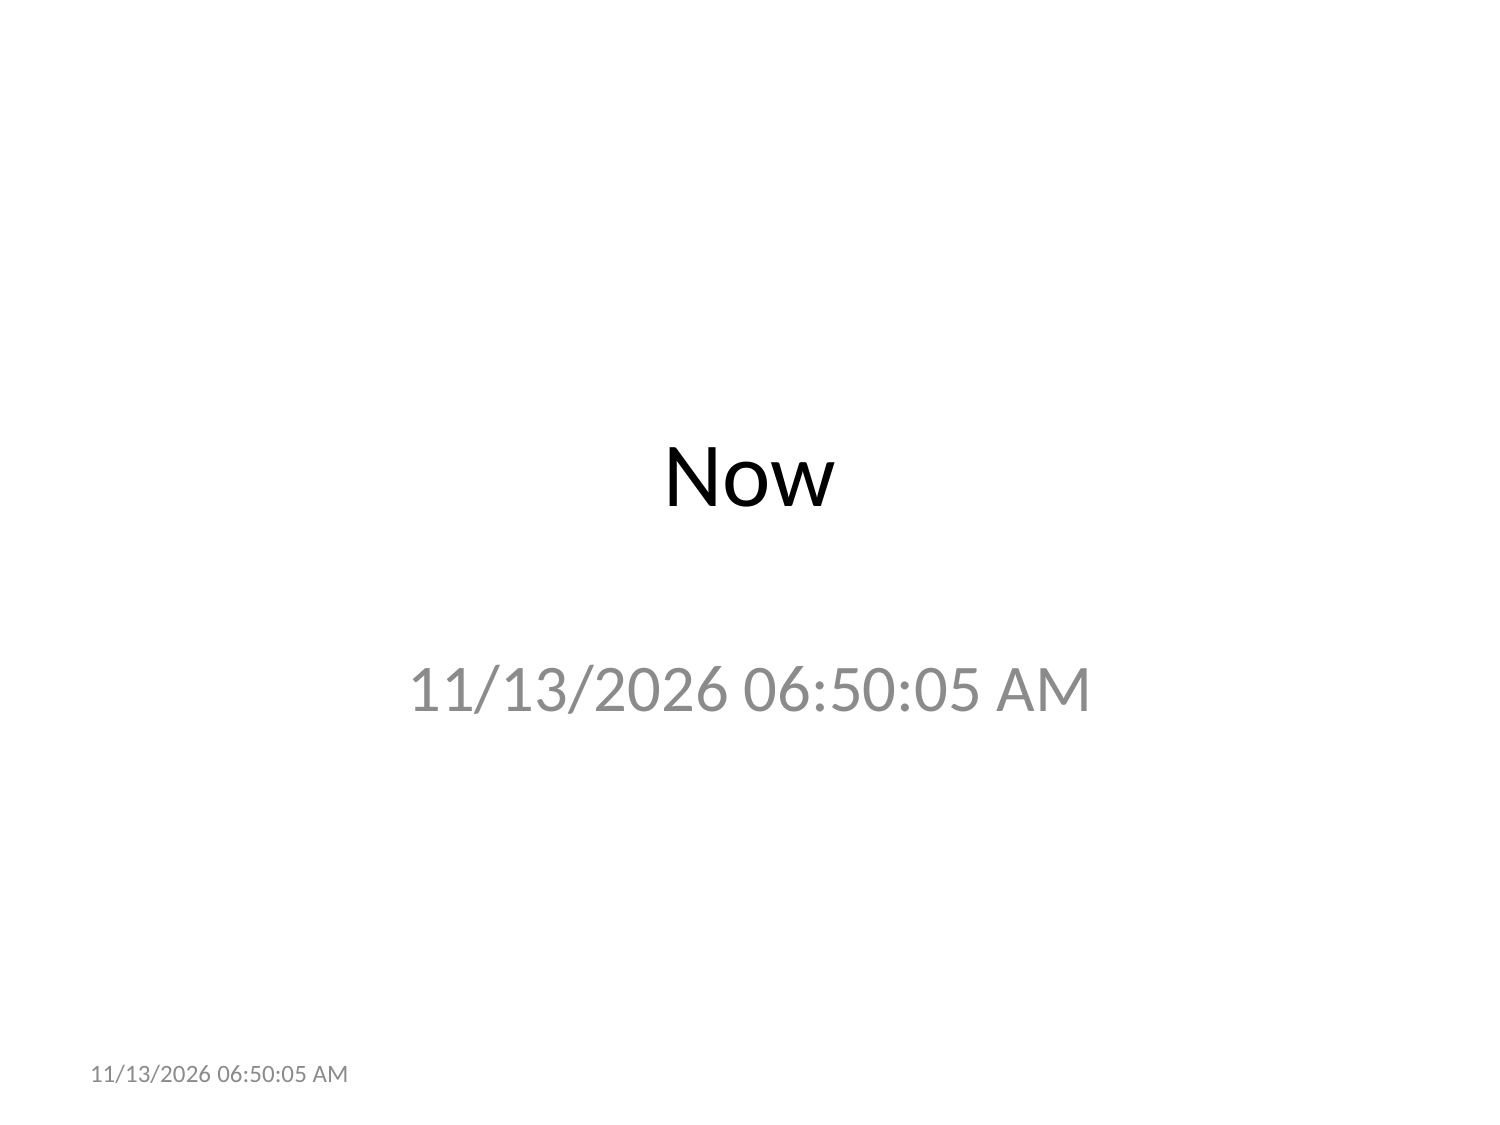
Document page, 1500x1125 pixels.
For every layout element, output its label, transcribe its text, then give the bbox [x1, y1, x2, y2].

subtitle 2011-12-19 10:20:04 AM [225, 637, 1275, 925]
title Now [112, 349, 1388, 591]
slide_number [75, 1042, 425, 1103]
